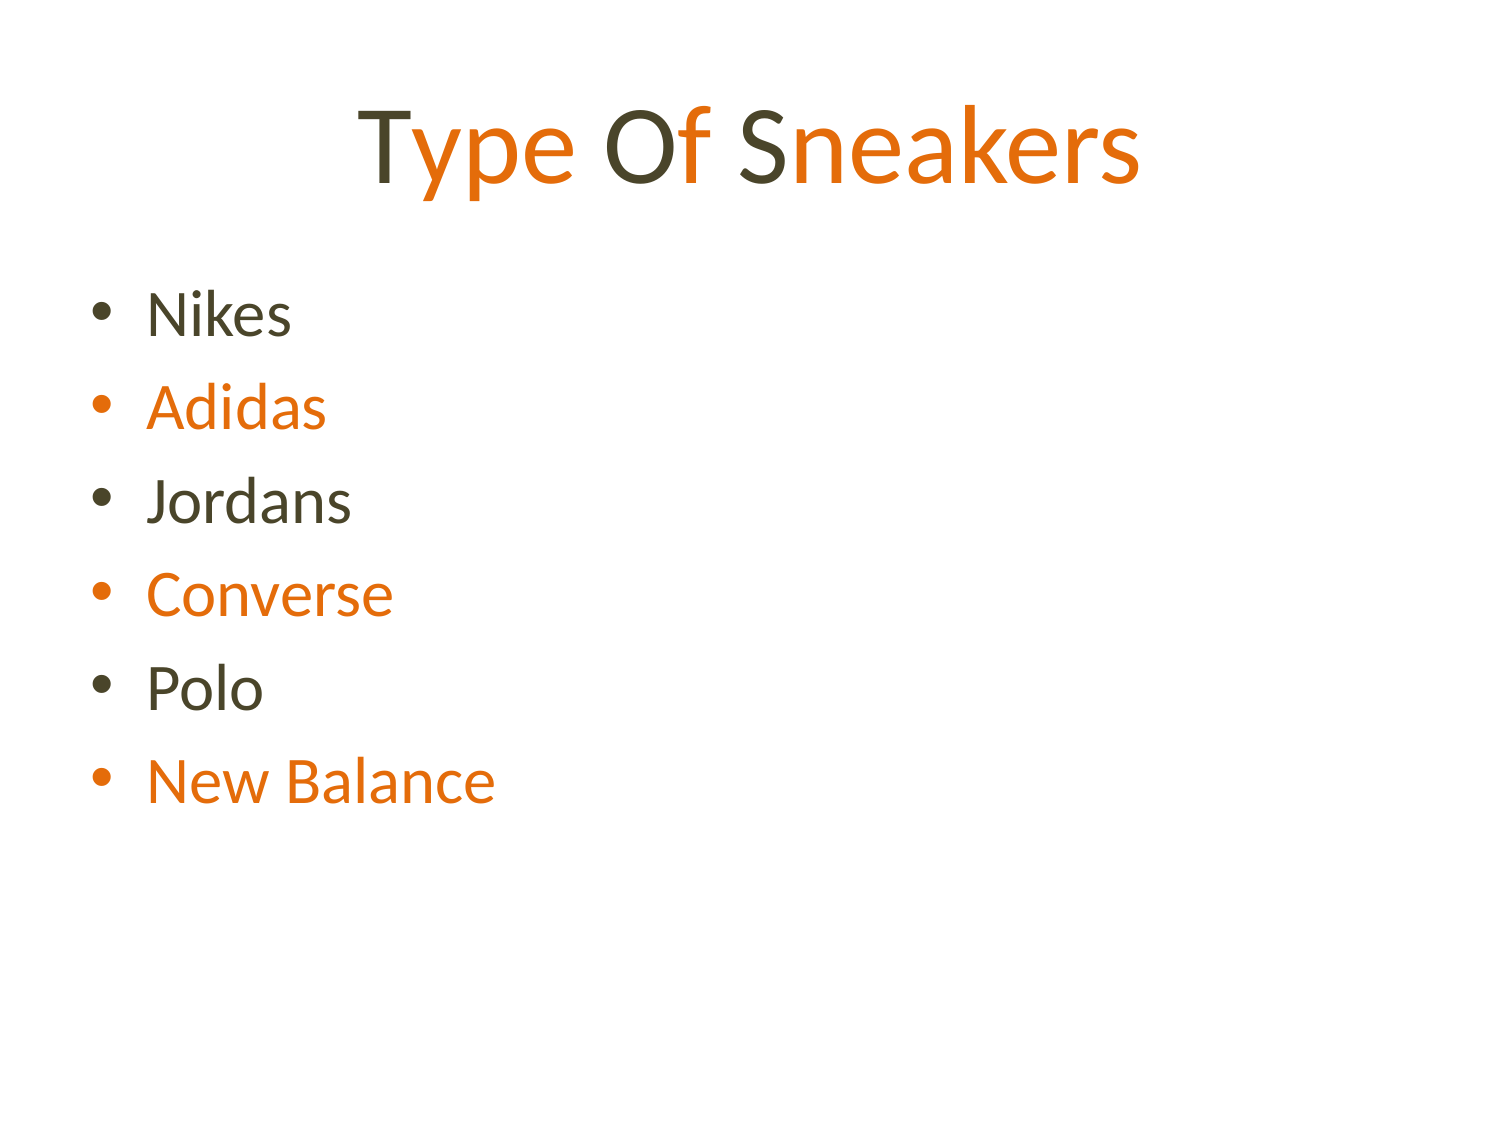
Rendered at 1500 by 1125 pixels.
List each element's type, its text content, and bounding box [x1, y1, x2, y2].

list Nikes Adidas Jordans Converse Polo New Balance [75, 262, 1425, 1005]
title Type Of Sneakers [75, 45, 1425, 233]
